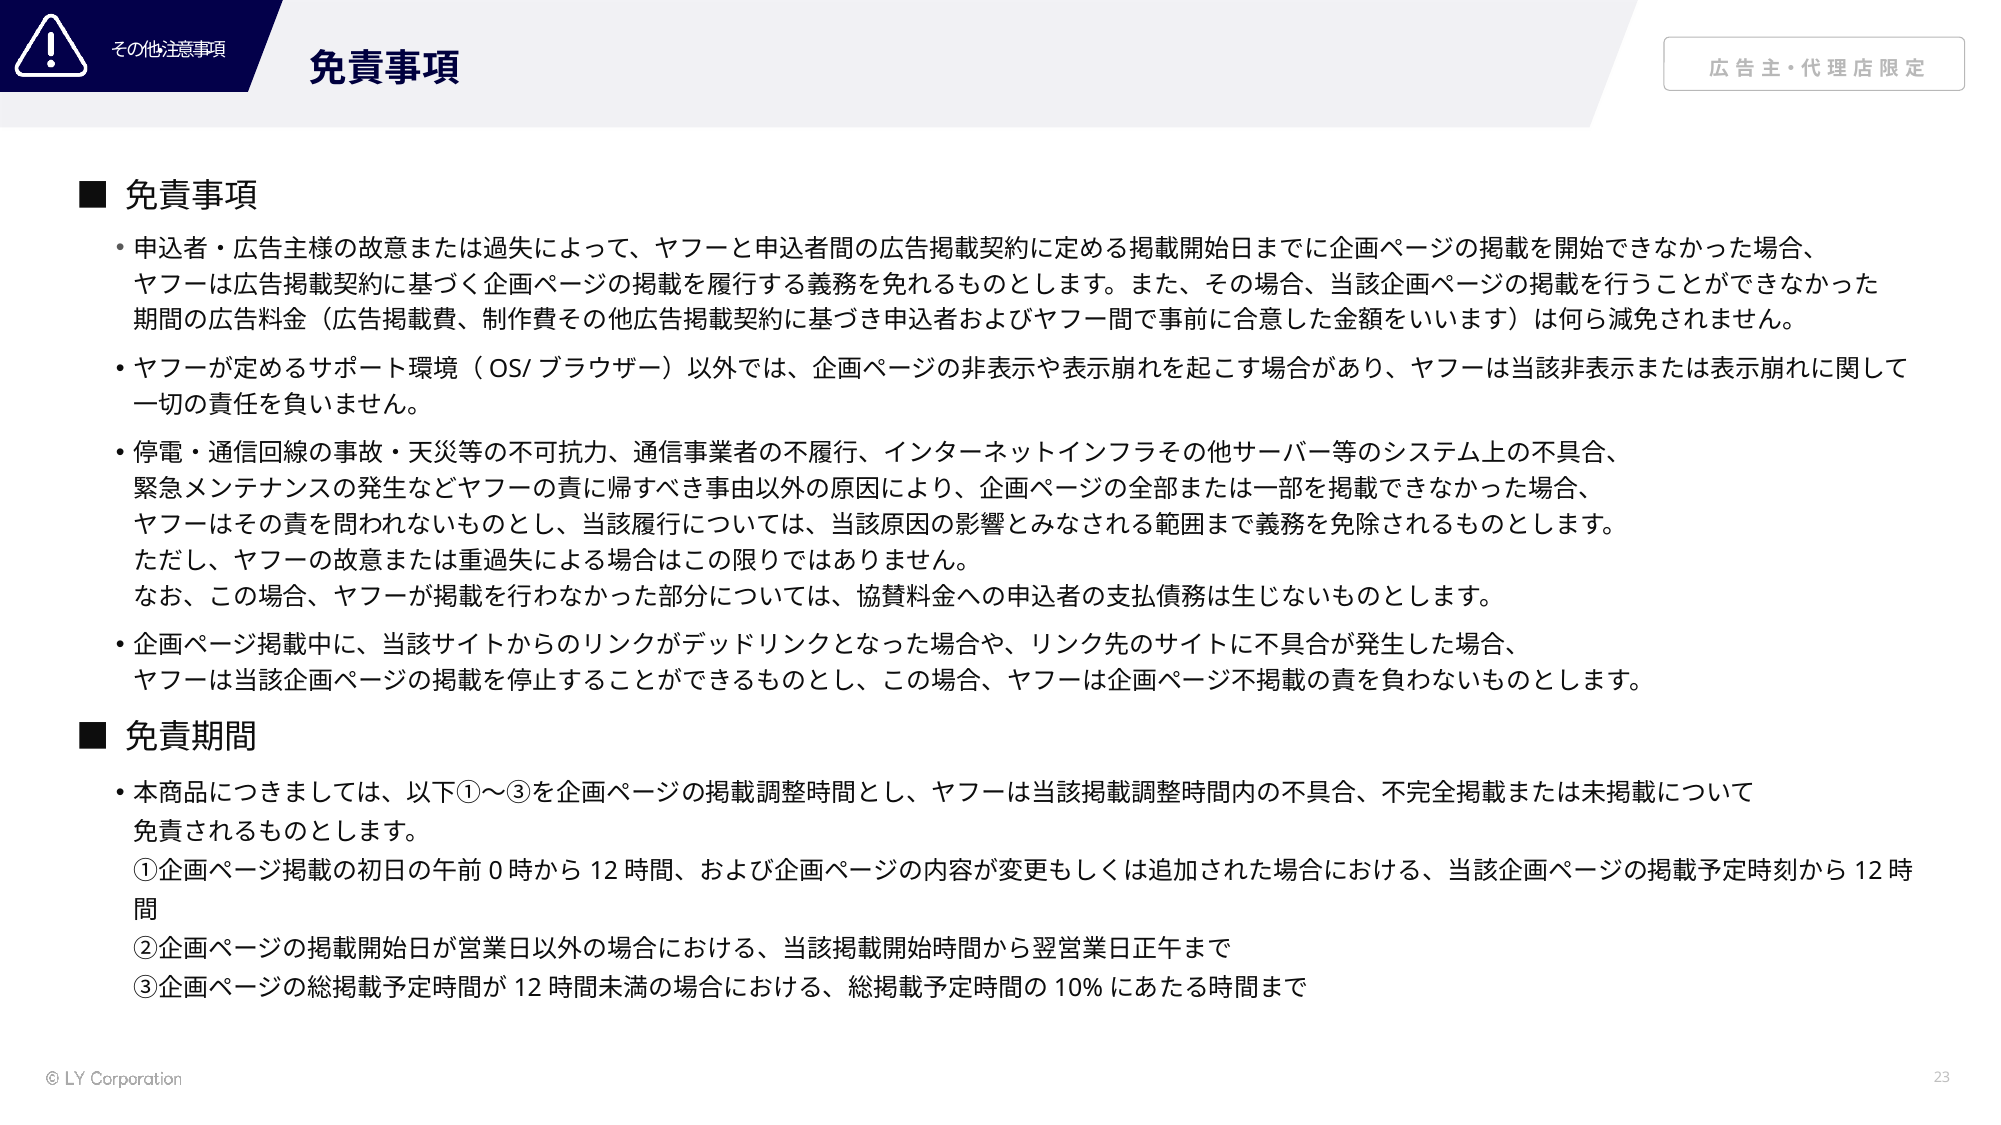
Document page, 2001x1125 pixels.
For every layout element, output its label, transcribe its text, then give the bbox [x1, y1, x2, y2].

picture [9, 5, 92, 87]
list その他・注意事項 [97, 13, 240, 81]
text_box ■ 免責事項 申込者・広告主様の故意または過失によって、ヤフーと申込者間の広告掲載契約に定める掲載開始日までに企画ページの掲載を開始できなかった場合、 ヤフーは広告掲載契約に基づく企画ページの掲載を履行する義務を免れるものとします。また、その場合、当該企画ページの掲載を行うことができなかった 期間の広告料金（広告掲載費、制作費その他広告掲載契約に基づき申込者およびヤフー間で事前に合意した金額をいいます）は何ら減免されません。 ヤフーが定めるサポート環境（OS/ブラウザー）以外では、企画ページの非表示や表示崩れを起こす場合があり、ヤフーは当該非表示または表示崩れに関して一切の責任を負いません。 停電・通信回線の事故・天災等の不可抗力、通信事業者の不履行、インターネットインフラその他サーバー等のシステム上の不具合、 緊急メンテナンスの発生などヤフーの責に帰すべき事由以外の原因により、企画ページの全部または一部を掲載できなかった場合、 ヤフーはその責を問われないものとし、当該履行については、当該原因の影響とみなされる範囲まで義務を免除されるものとします。 ただし、ヤフーの故意または重過失による場合はこの限りではありません。 なお、この場合、ヤフーが掲載を行わなかった部分については、協賛料金への申込者の支払債務は生じないものとします。 企画ページ掲載中に、当該サイトからのリンクがデッドリンクとなった場合や、リンク先のサイトに不具合が発生した場合、 ヤフーは当該企画ページの掲載を停止することができるものとし、この場合、ヤフーは企画ページ不掲載の責を負わないものとします。 ■ 免責期間 本商品につきましては、以下①～③を企画ページの掲載調整時間とし、ヤフーは当該掲載調整時間内の不具合、不完全掲載または未掲載について 免責されるものとします。 ①企画ページ掲載の初日の午前0時から12時間、および企画ページの内容が変更もしくは追加された場合における、当該企画ページの掲載予定時刻から12時間 ②企画ページの掲載開始日が営業日以外の場合における、当該掲載開始時間から翌営業日正午まで ③企画ページの総掲載予定時間が12時間未満の場合における、総掲載予定時間の10%にあたる時間まで [61, 158, 1942, 1074]
list 免責事項 [309, 41, 1645, 97]
picture [46, 1071, 181, 1088]
